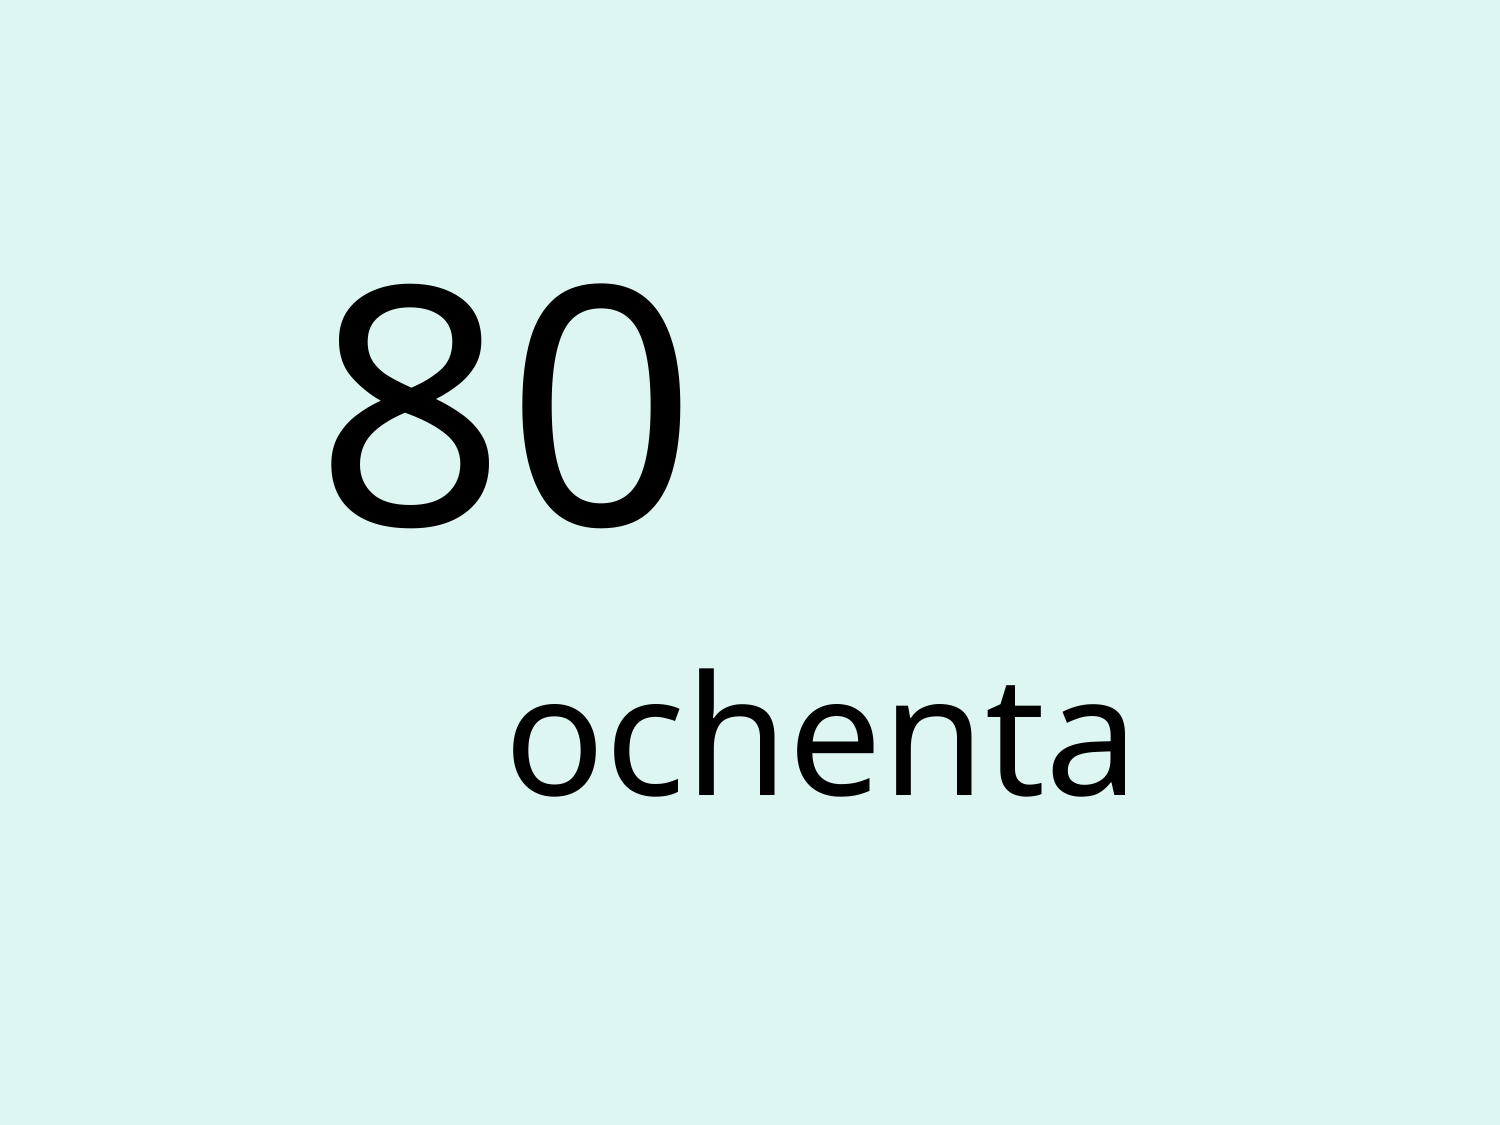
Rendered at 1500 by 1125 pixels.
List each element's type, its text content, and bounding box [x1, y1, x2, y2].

text_box ochenta [490, 621, 1270, 837]
text_box 80 [301, 184, 916, 600]
